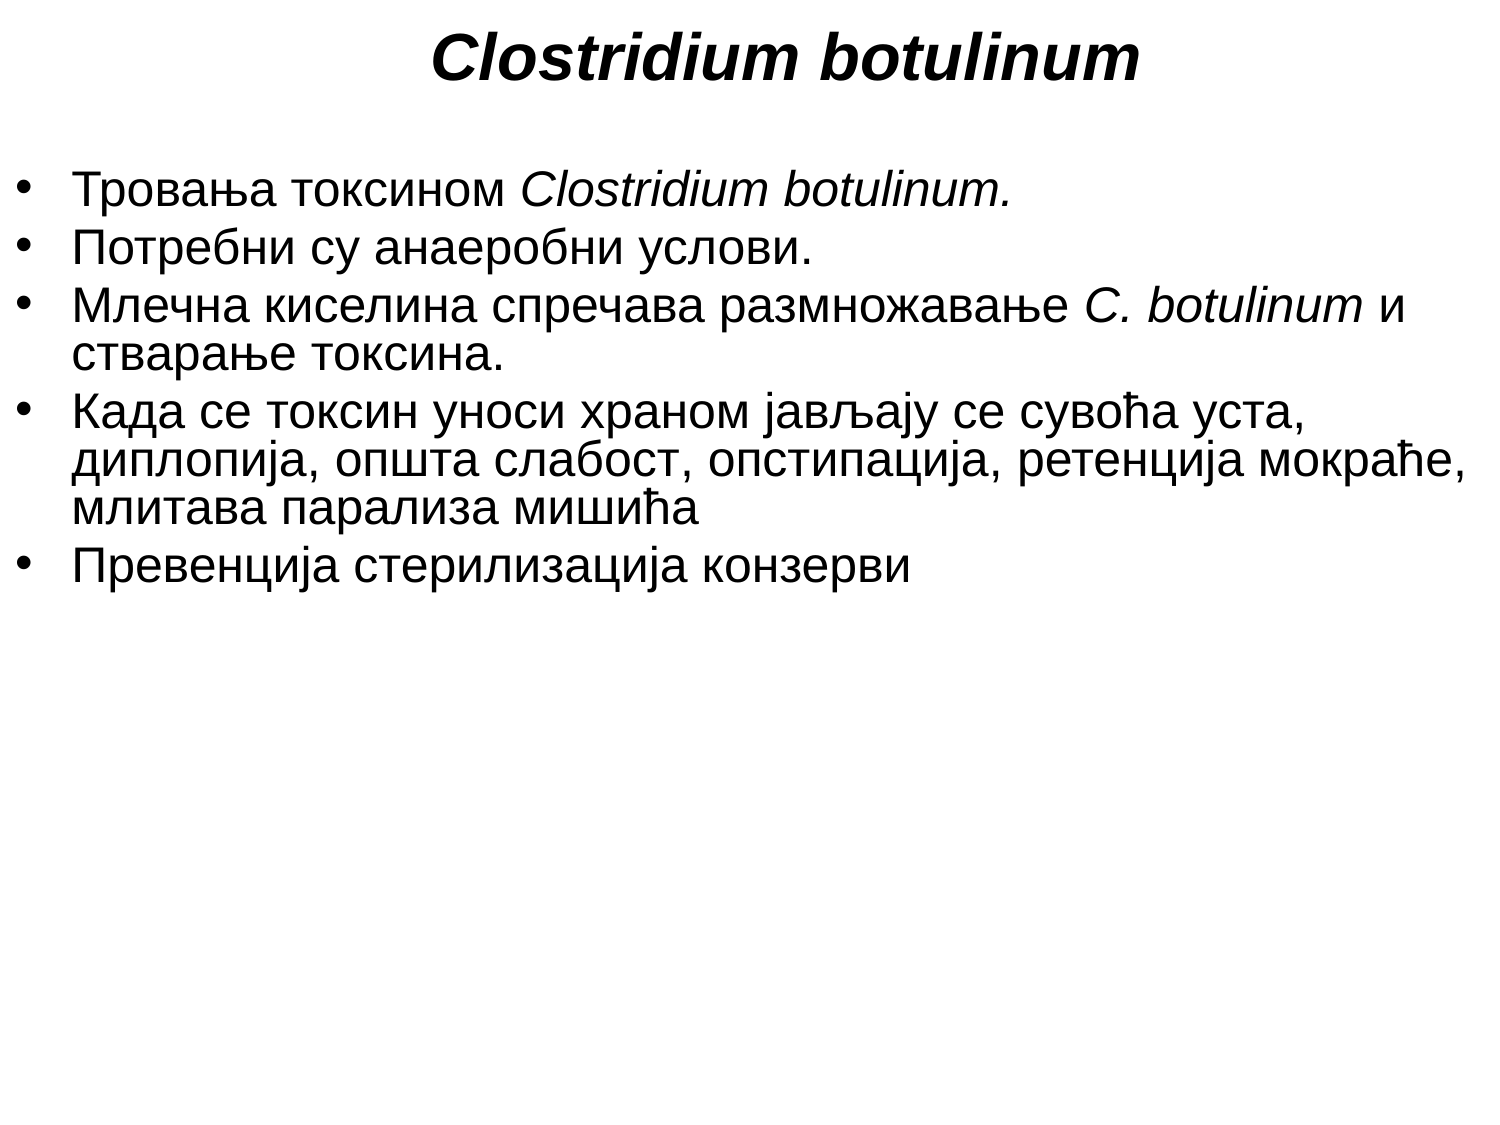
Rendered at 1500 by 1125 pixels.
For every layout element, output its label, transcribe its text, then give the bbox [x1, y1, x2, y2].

list Тровања токсином Clostridium botulinum. Потребни су анаеробни услови. Млечна киселина спречава размножавање C. botulinum и стварање токсина. Када се токсин уноси храном јављају се сувоћа уста, диплопија, општа слабост, опстипација, ретенција мокраће, млитава парализа мишића Превенција стерилизација конзерви [0, 160, 1500, 904]
title Clostridium botulinum [415, 0, 1500, 148]
